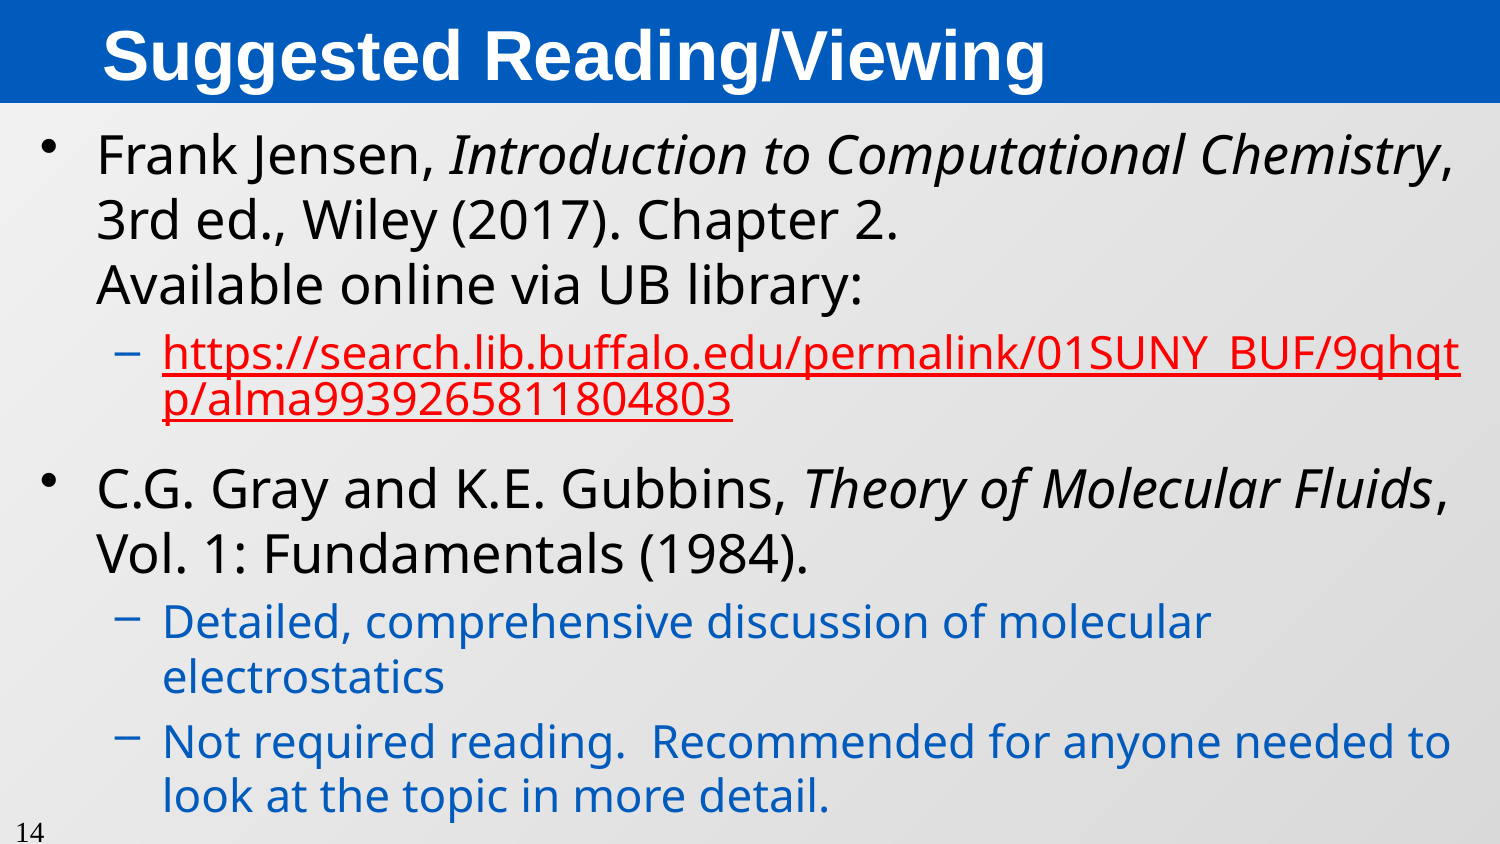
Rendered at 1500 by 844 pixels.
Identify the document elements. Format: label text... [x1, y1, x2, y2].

list Frank Jensen, Introduction to Computational Chemistry, 3rd ed., Wiley (2017). Chapter 2. Available online via UB library: https://search.lib.buffalo.edu/permalink/01SUNY_BUF/9qhqtp/alma9939265811804803 C.G. Gray and K.E. Gubbins, Theory of Molecular Fluids, Vol. 1: Fundamentals (1984). Detailed, comprehensive discussion of molecular electrostatics Not required reading. Recommended for anyone needed to look at the topic in more detail. [24, 112, 1488, 798]
slide_number 14 [0, 806, 101, 844]
title Suggested Reading/Viewing [87, 0, 1363, 104]
